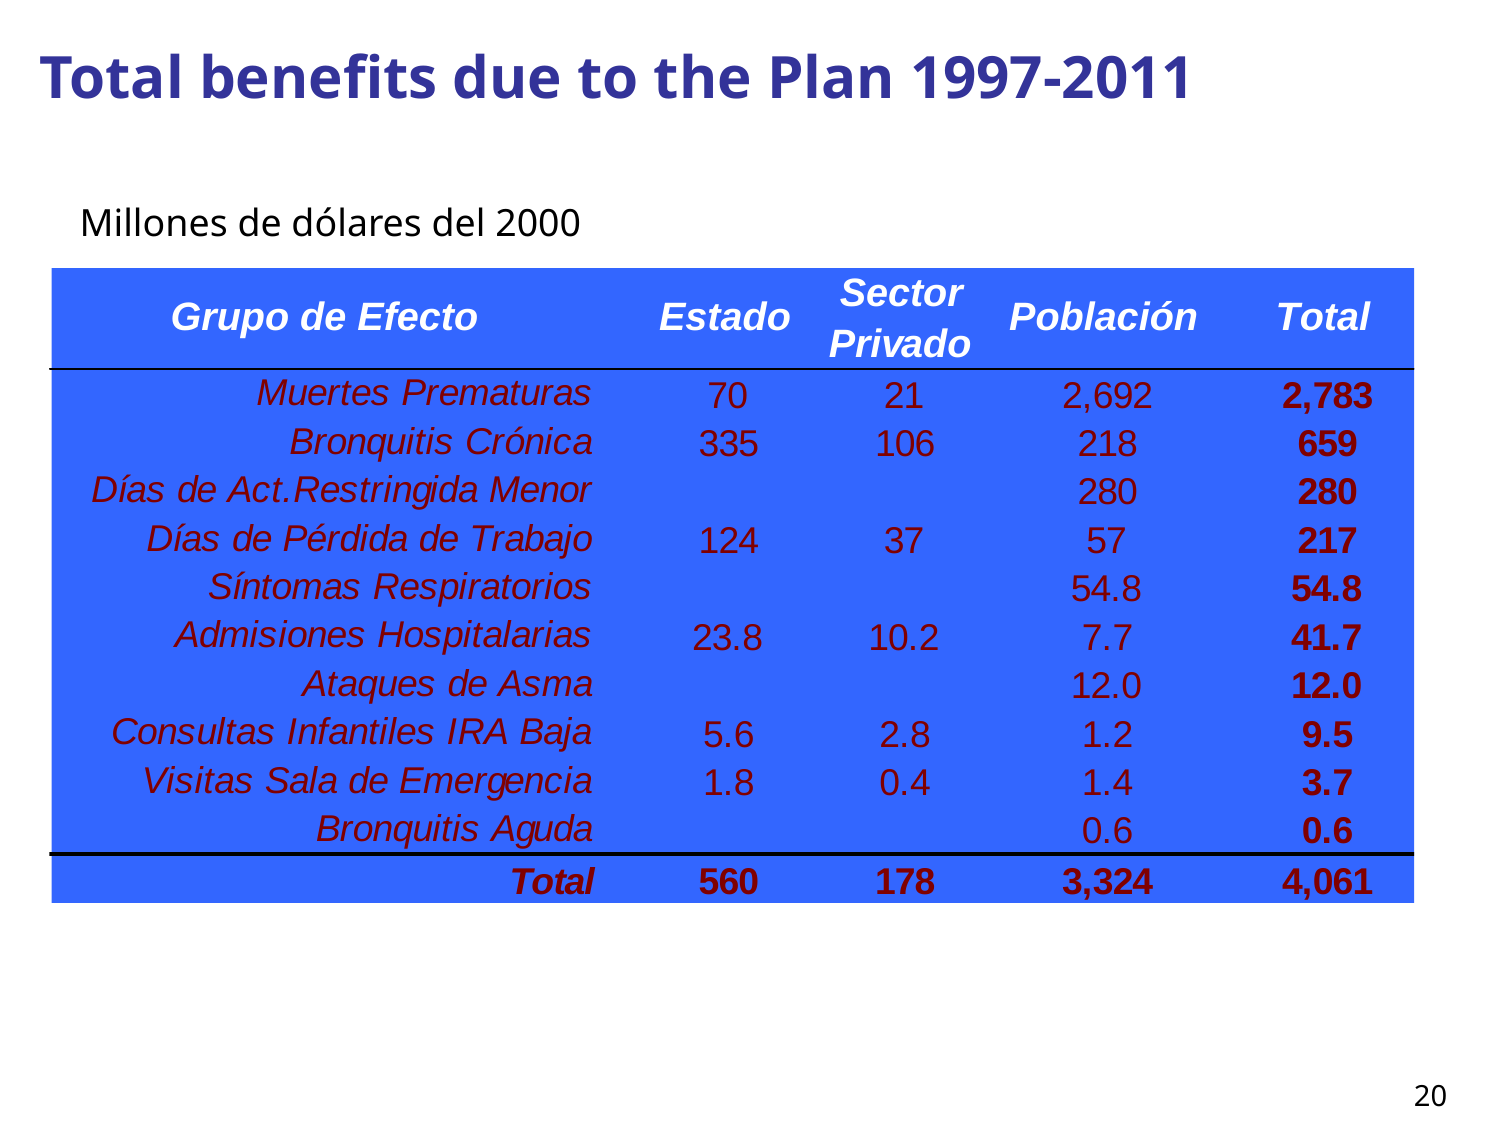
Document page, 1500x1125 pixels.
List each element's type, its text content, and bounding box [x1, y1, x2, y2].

text_box Millones de dólares del 2000 [0, 187, 600, 275]
slide_number 20 [1149, 1049, 1463, 1125]
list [49, 266, 1417, 905]
title Total benefits due to the Plan 1997-2011 [24, 0, 1463, 151]
